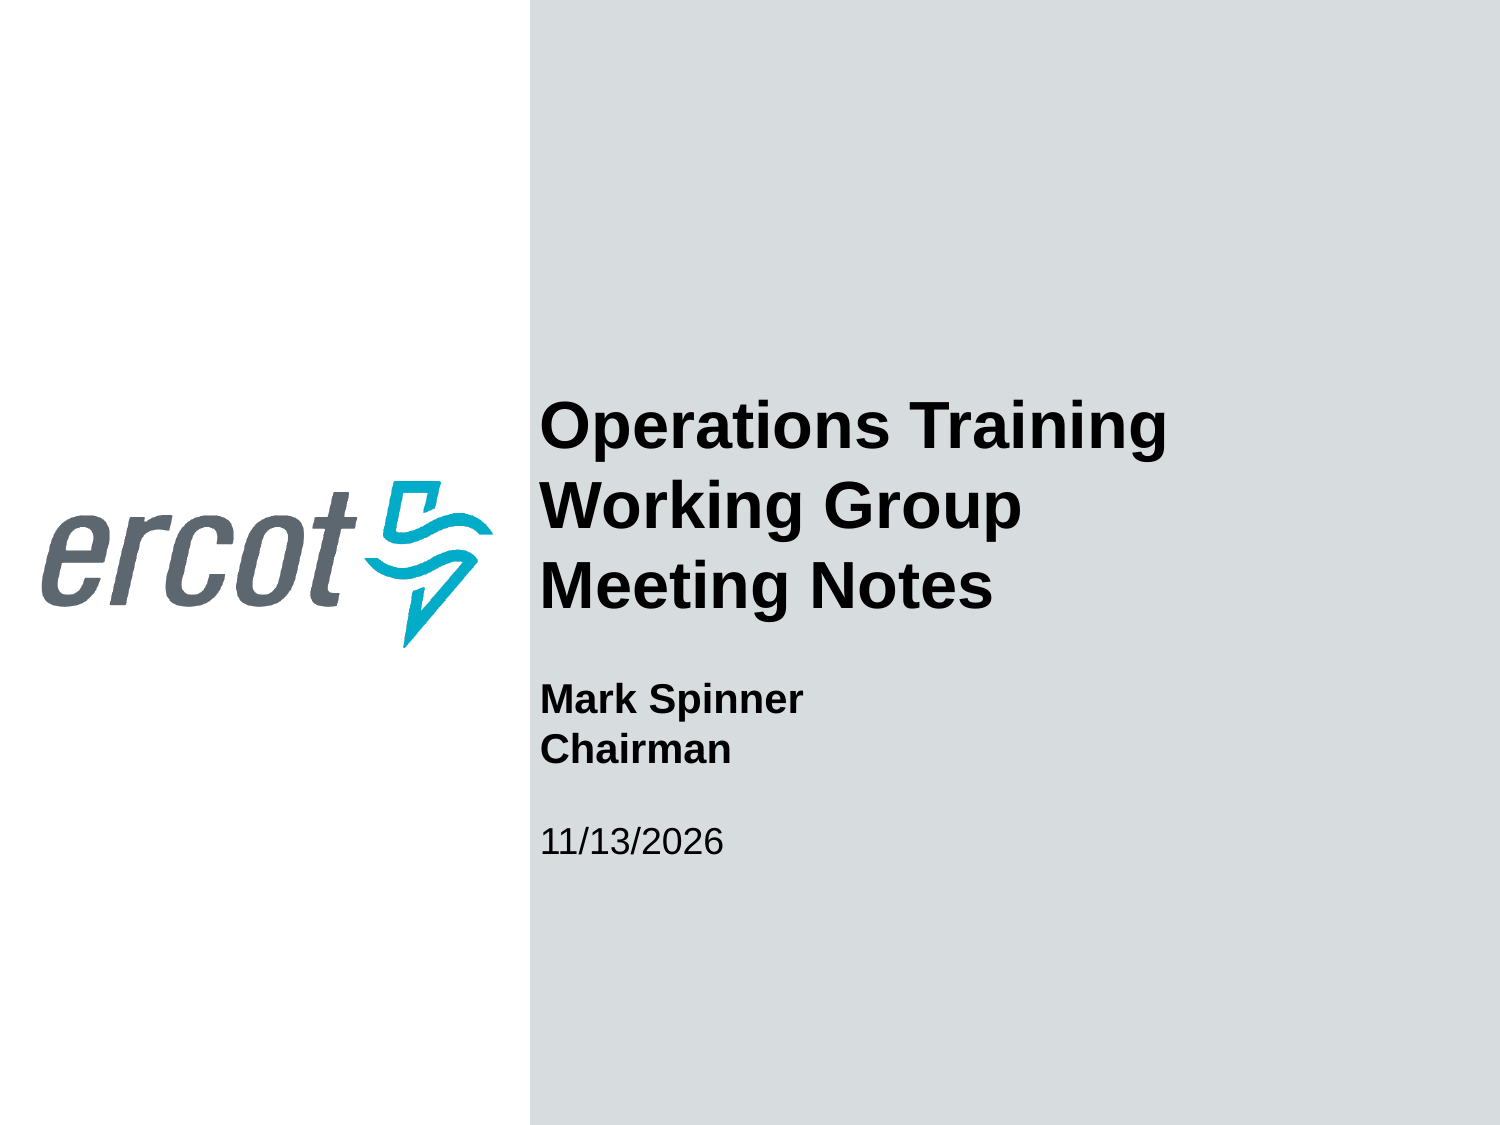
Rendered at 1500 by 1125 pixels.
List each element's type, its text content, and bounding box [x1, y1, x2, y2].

text_box Operations Training Working Group Meeting Notes Mark Spinner Chairman 7/27/2017 [525, 375, 1452, 870]
picture [32, 471, 501, 654]
